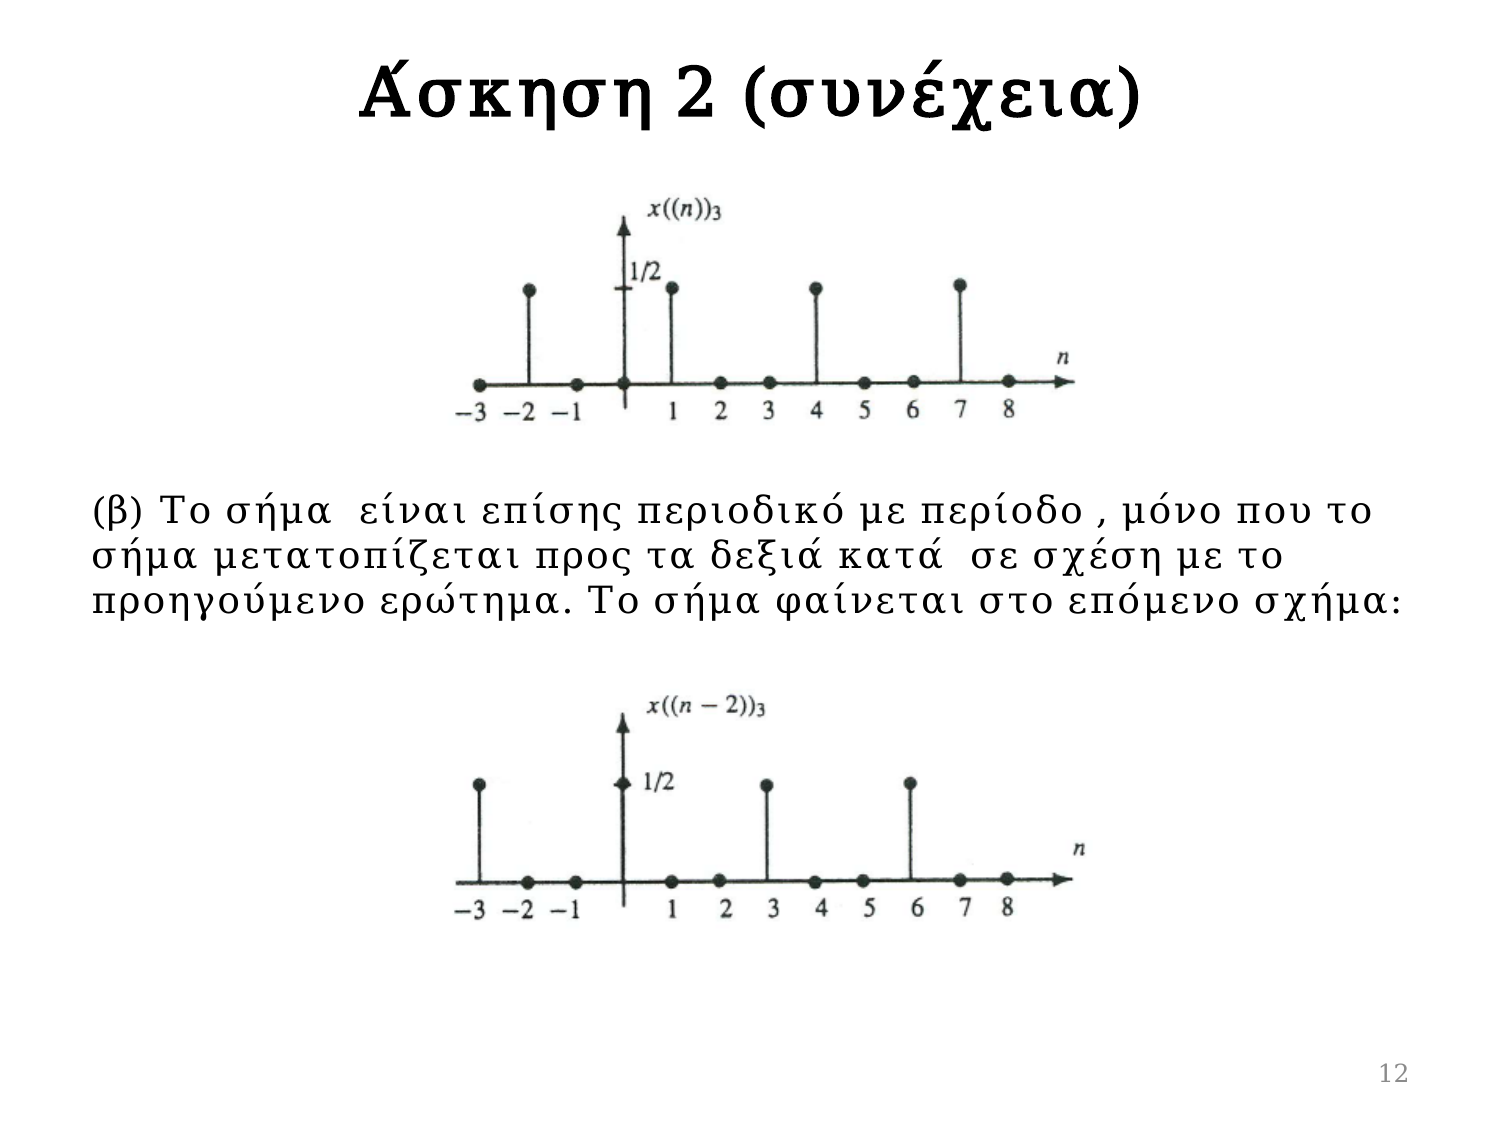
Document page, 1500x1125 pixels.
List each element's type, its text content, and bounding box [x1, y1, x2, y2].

title Άσκηση 2 (συνέχεια) [75, 19, 1425, 159]
picture [441, 680, 1096, 950]
slide_number 12 [1222, 1042, 1425, 1103]
picture [429, 183, 1105, 457]
